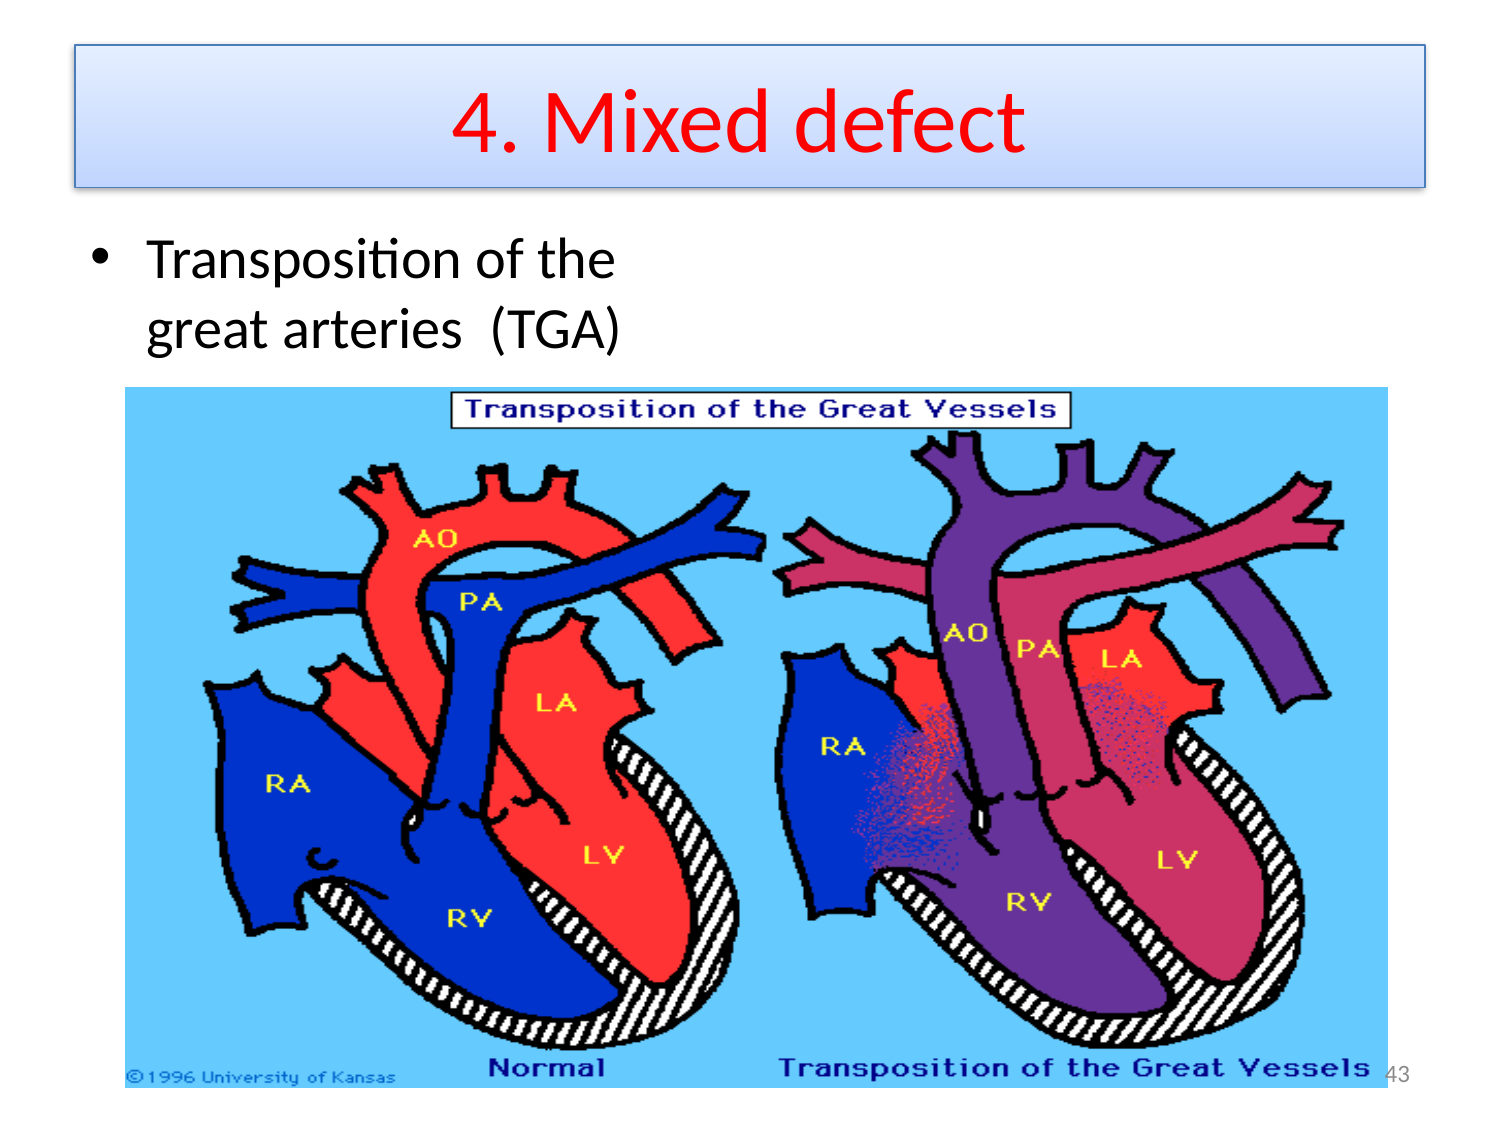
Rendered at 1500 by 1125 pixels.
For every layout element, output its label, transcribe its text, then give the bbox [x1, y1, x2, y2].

list Transposition of the great arteries (TGA) [75, 212, 738, 955]
slide_number 43 [1074, 1042, 1425, 1103]
title 4. Mixed defect [74, 44, 1426, 188]
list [124, 387, 1388, 1088]
